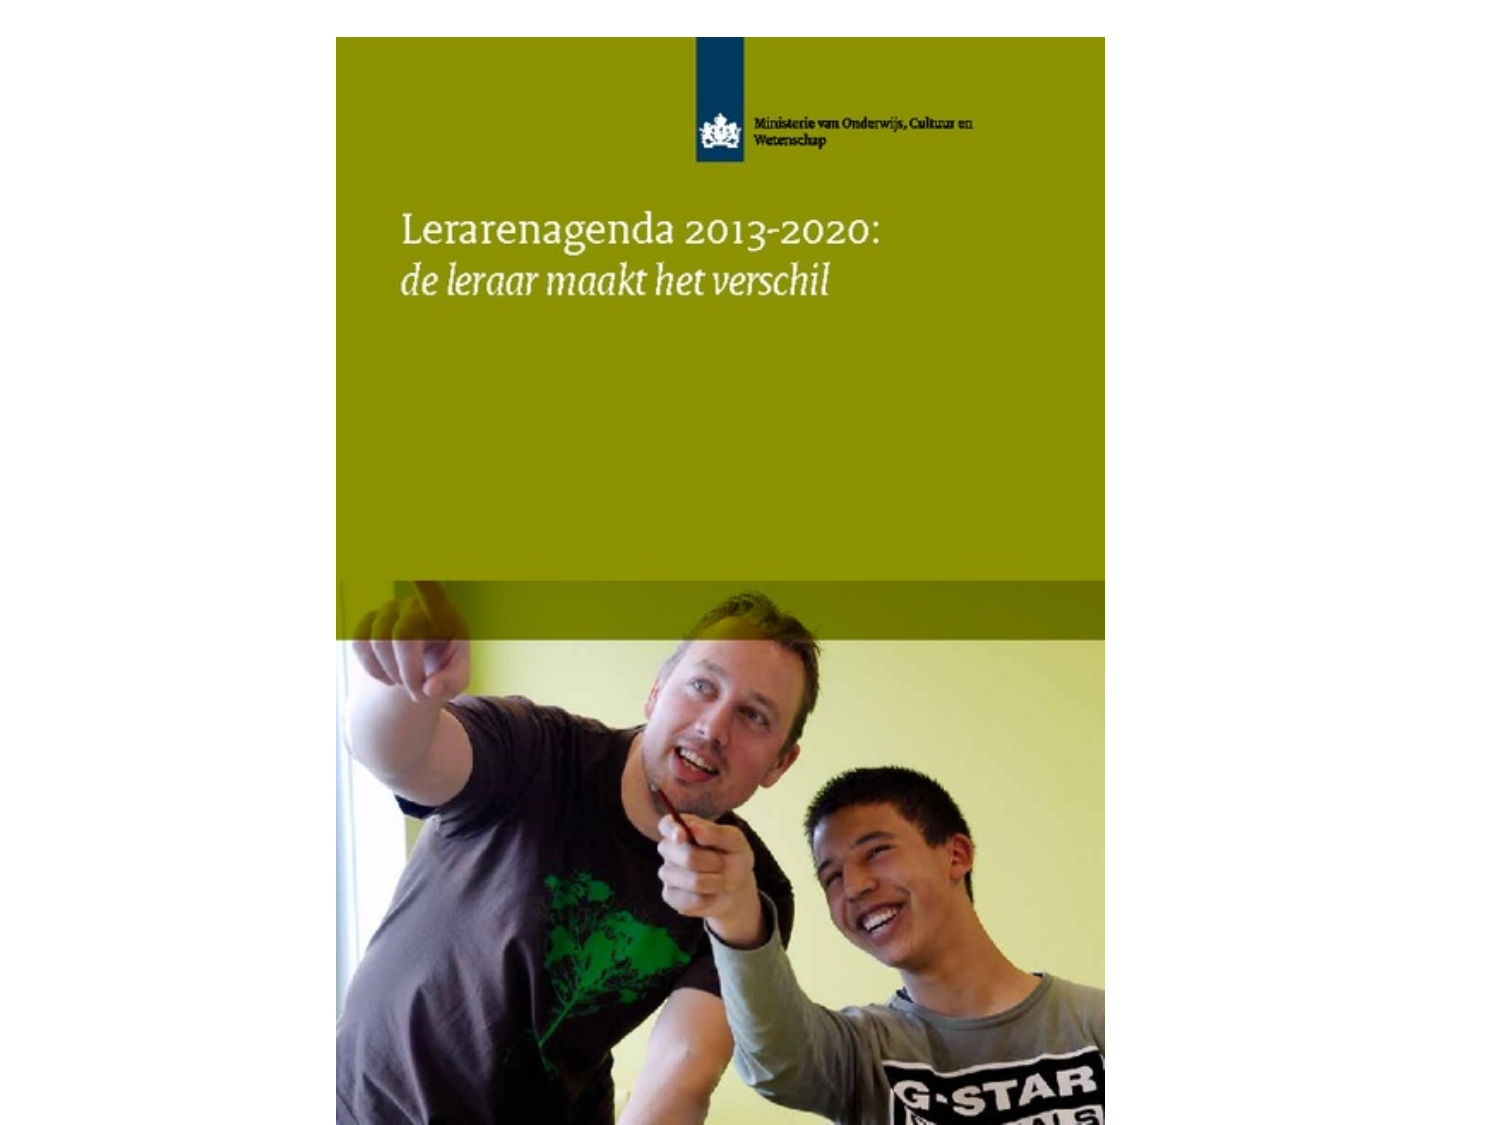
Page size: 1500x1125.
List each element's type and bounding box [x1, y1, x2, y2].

picture [336, 37, 1105, 1125]
